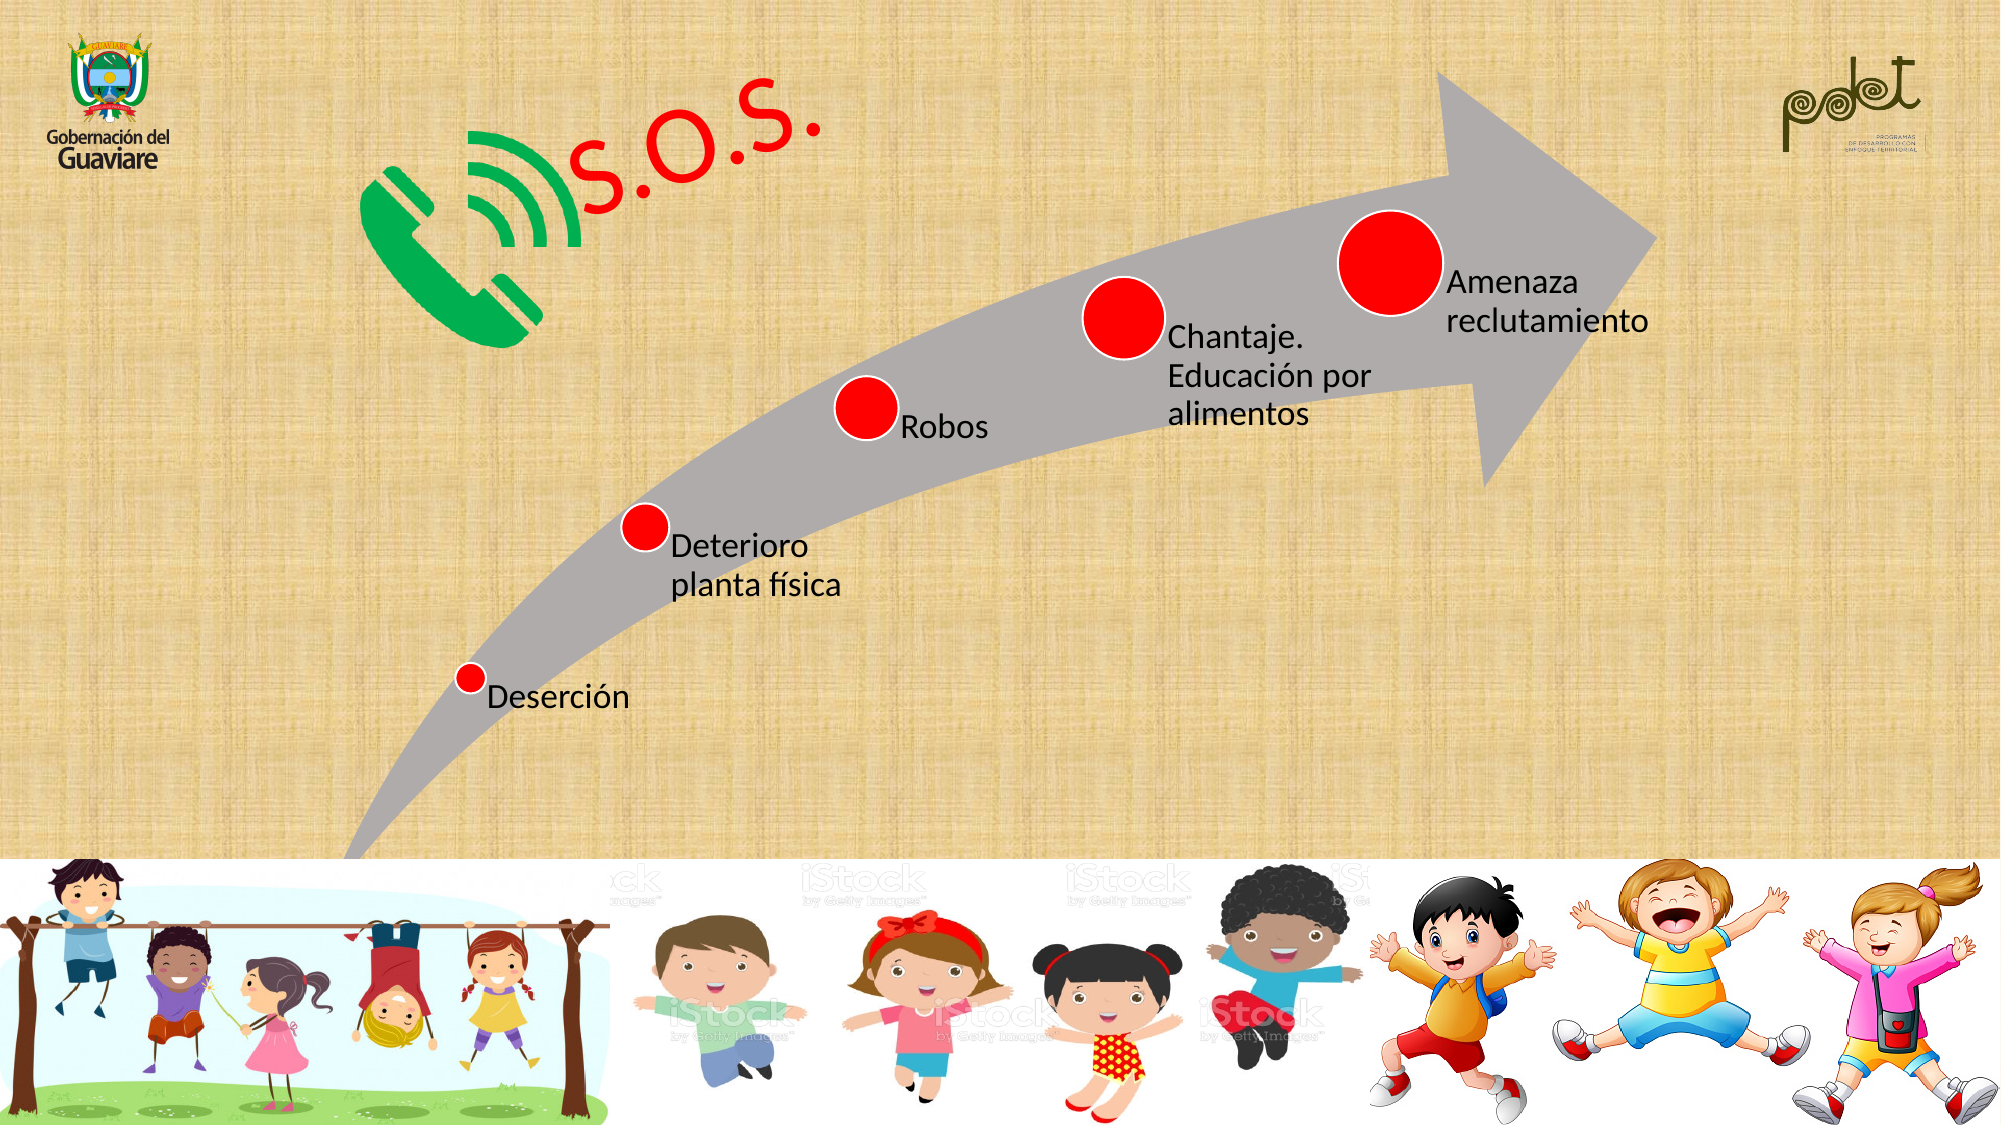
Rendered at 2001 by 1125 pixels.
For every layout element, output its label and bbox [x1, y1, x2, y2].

picture [0, 0, 2001, 1125]
text_box [323, 15, 1658, 859]
